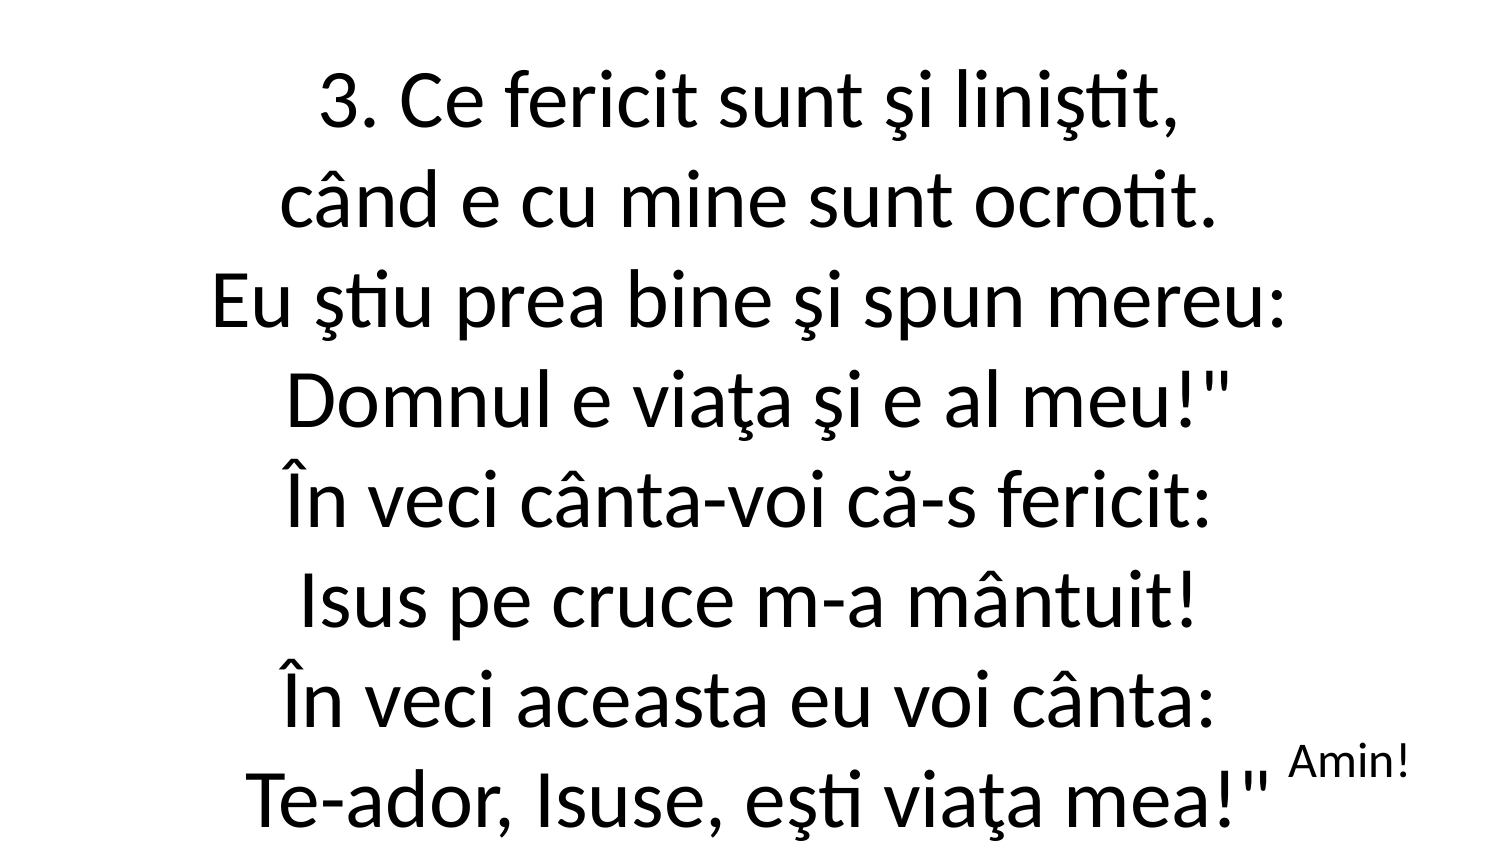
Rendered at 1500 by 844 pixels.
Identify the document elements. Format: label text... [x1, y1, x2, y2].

text_box Amin! [1273, 674, 1427, 795]
text_box 3. Ce fericit sunt şi liniştit, când e cu mine sunt ocrotit. Eu ştiu prea bine şi spun mereu: Domnul e viaţa şi e al meu!" În veci cânta-voi că-s fericit: Isus pe cruce m-a mântuit! În veci aceasta eu voi cânta: Te-ador, Isuse, eşti viaţa mea!" [195, 0, 1305, 844]
